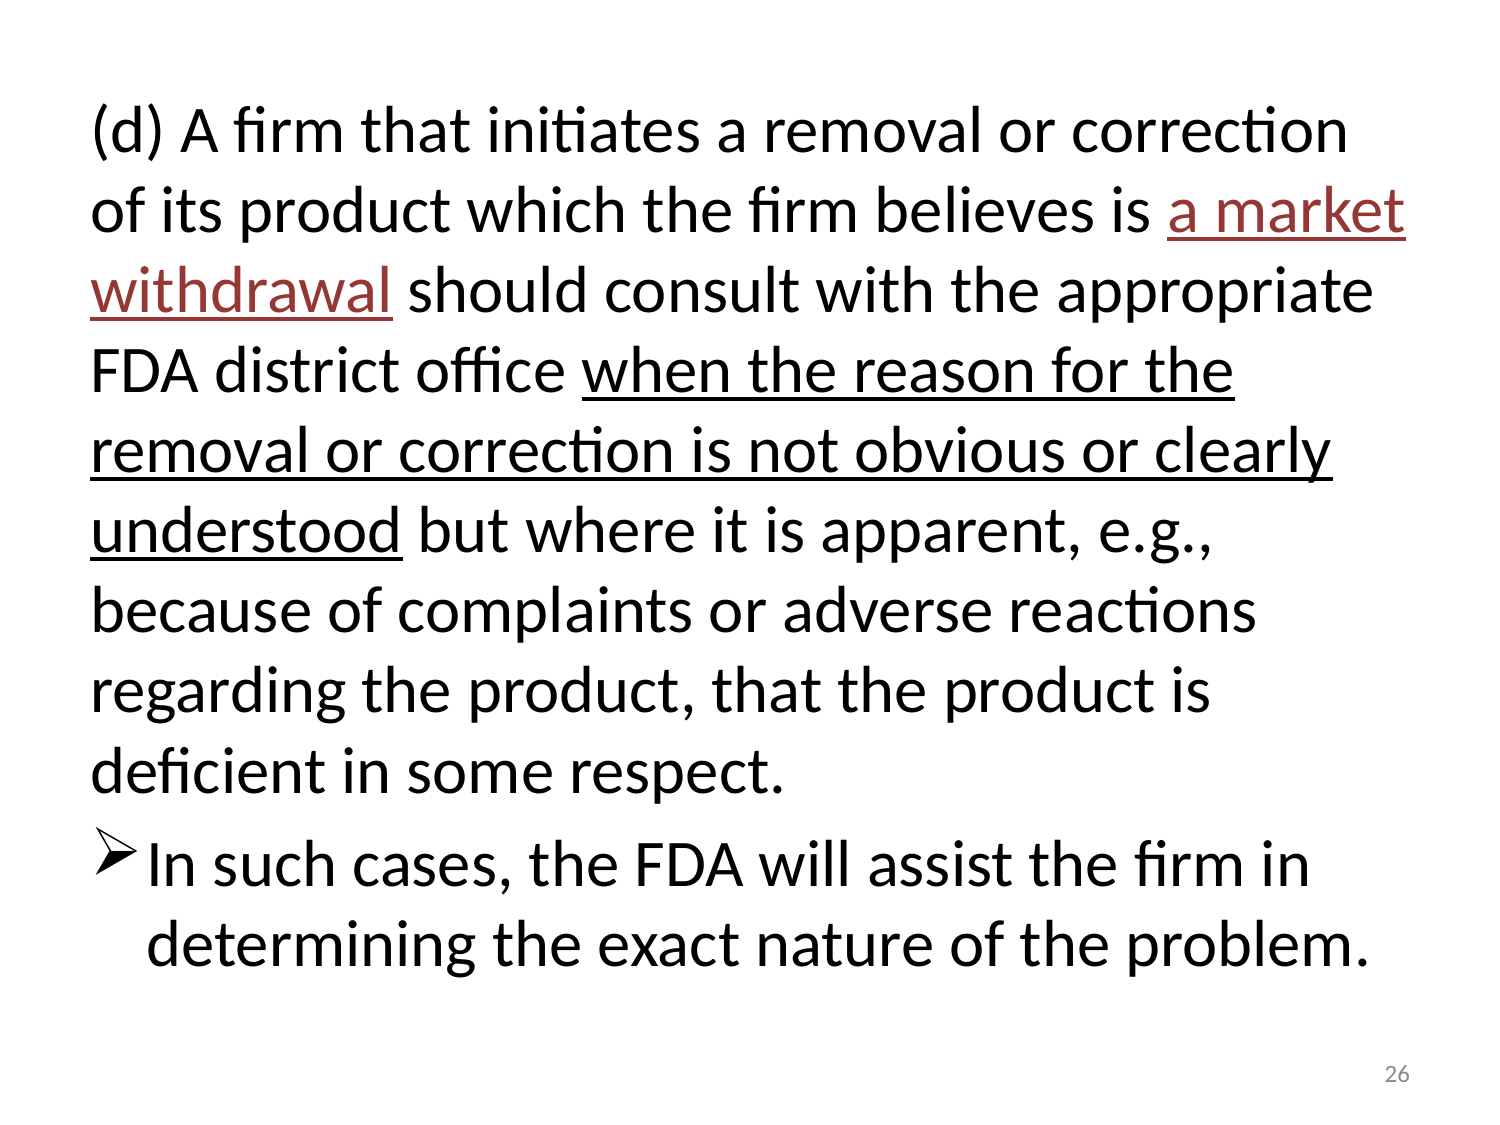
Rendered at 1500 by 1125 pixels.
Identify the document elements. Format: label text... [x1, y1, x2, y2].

list (d) A firm that initiates a removal or correction of its product which the firm believes is a market withdrawal should consult with the appropriate FDA district office when the reason for the removal or correction is not obvious or clearly understood but where it is apparent, e.g., because of complaints or adverse reactions regarding the product, that the product is deficient in some respect. In such cases, the FDA will assist the firm in determining the exact nature of the problem. [75, 78, 1425, 1005]
slide_number 26 [1074, 1042, 1425, 1103]
